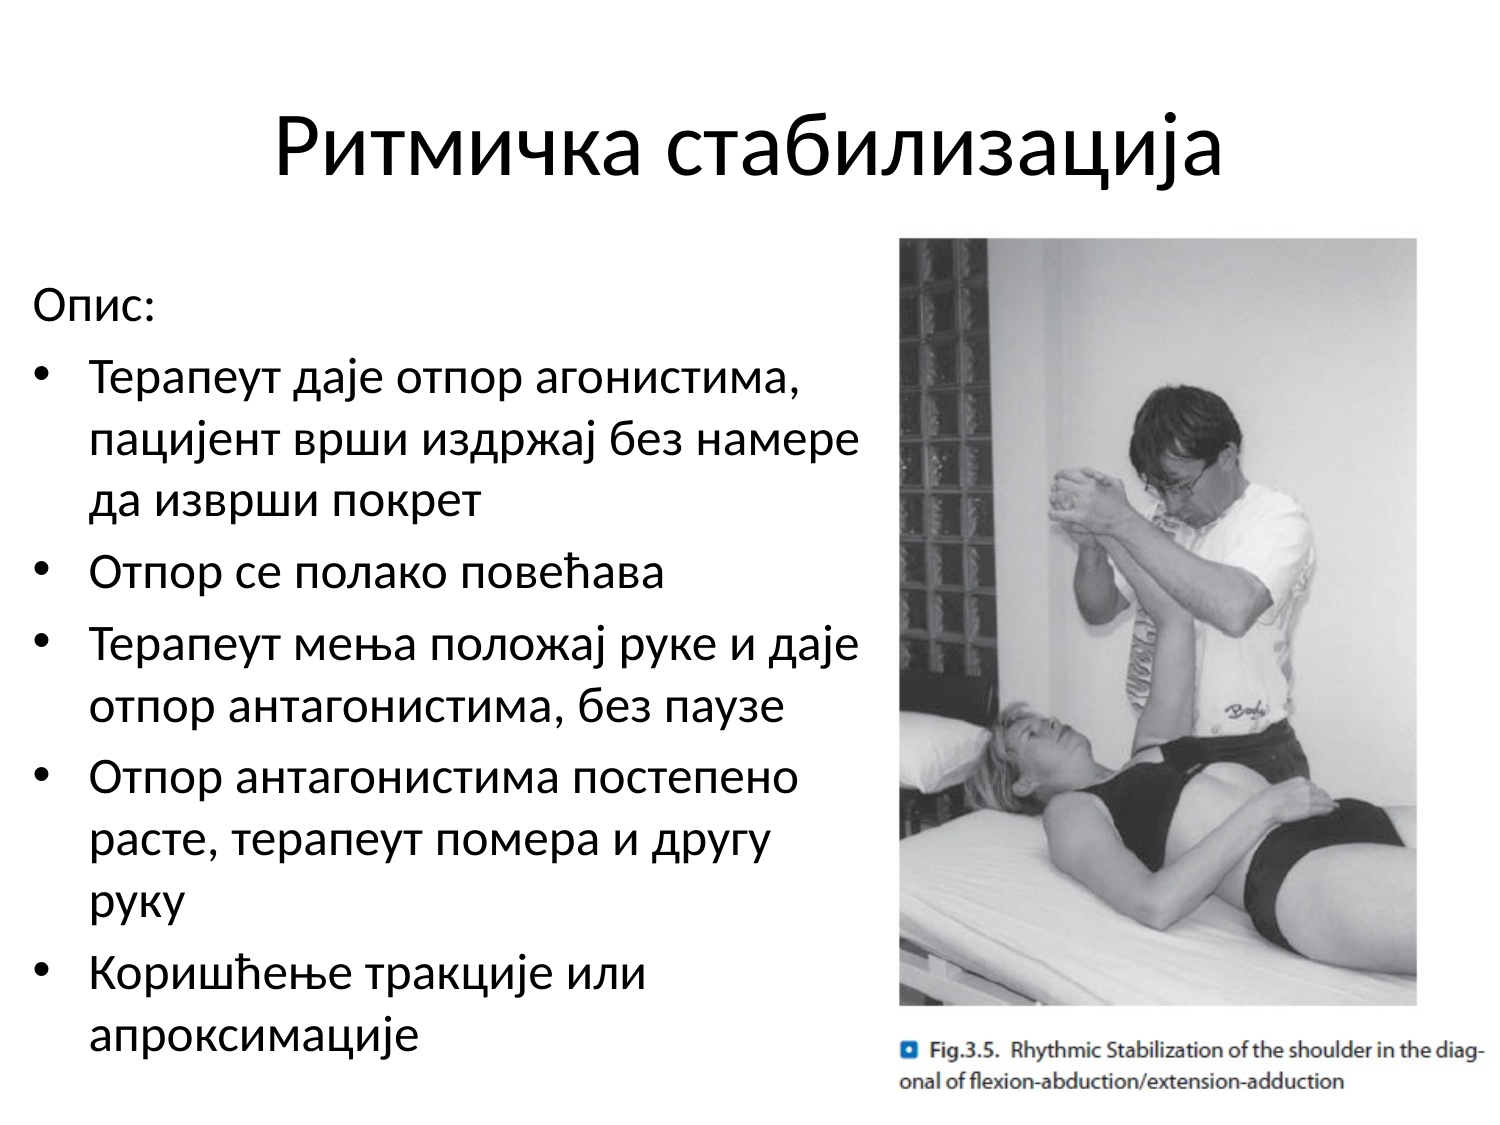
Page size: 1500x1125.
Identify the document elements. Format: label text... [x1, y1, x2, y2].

list Опис: Терапеут даје отпор агонистима, пацијент врши издржај без намере да изврши покрет Отпор се полако повећава Терапеут мења положај руке и даје отпор антагонистима, без паузе Отпор антагонистима постепено расте, терапеут помера и другу руку Коришћење тракције или апроксимације [17, 262, 868, 1094]
picture [873, 215, 1500, 1125]
title Ритмичка стабилизација [75, 45, 1425, 233]
